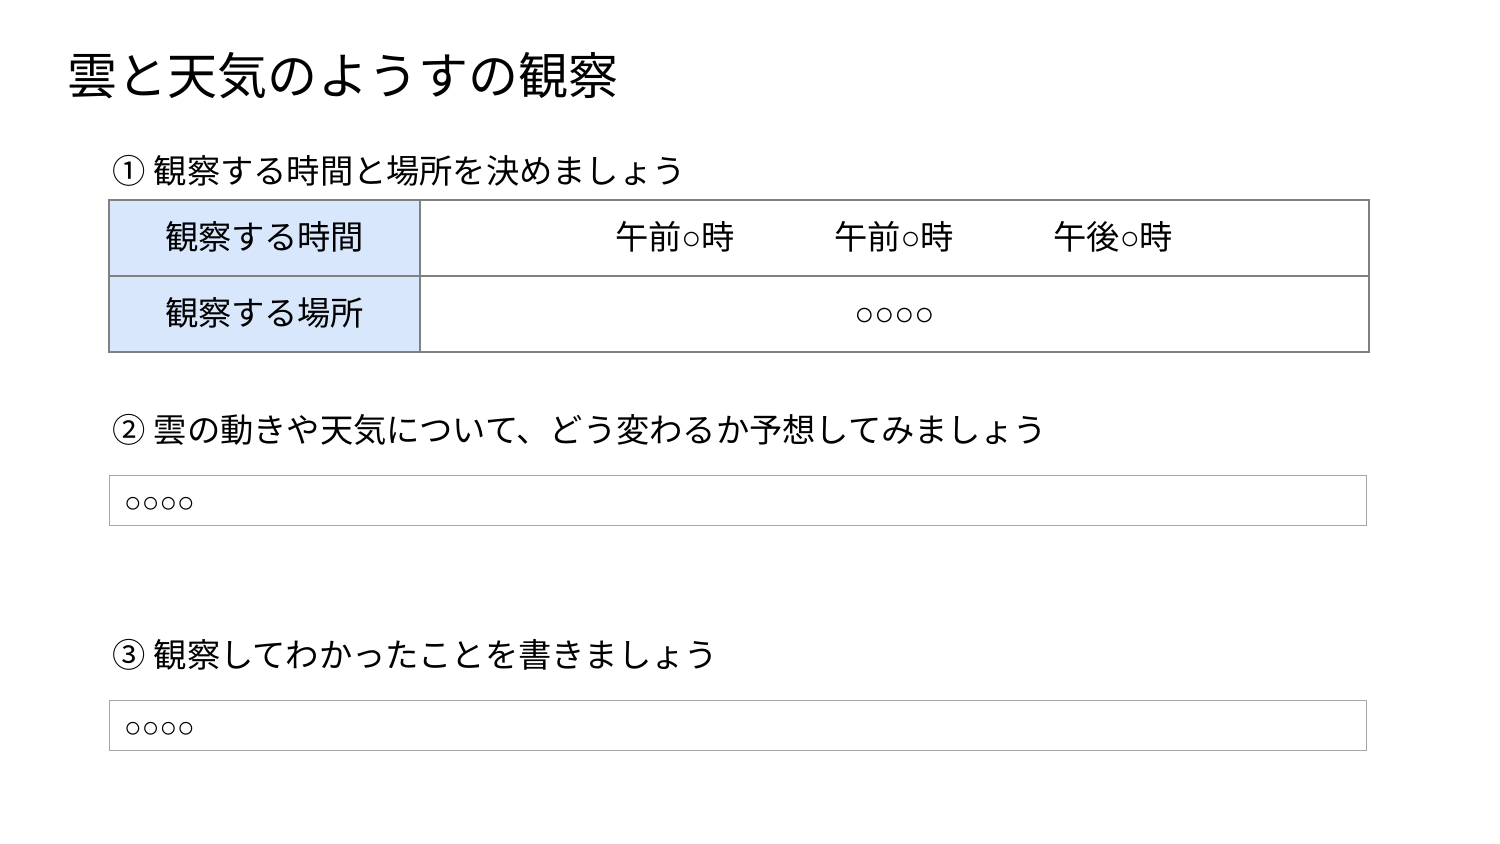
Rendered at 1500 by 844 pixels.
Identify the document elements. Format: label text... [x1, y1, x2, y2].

text_box ②雲の動きや天気について、どう変わるか予想してみましょう [97, 402, 1151, 457]
text_box ○○○○ [109, 475, 1367, 526]
text_box ○○○○ [109, 700, 1367, 751]
table_header 観察する時間 [110, 201, 419, 275]
table_cell 観察する場所 [110, 277, 419, 351]
table_header 午前○時 午前○時 午後○時 [421, 201, 1368, 275]
table_cell ○○○○ [421, 277, 1368, 351]
text_box 雲と天気のようすの観察 [53, 37, 1107, 113]
text_box ①観察する時間と場所を決めましょう [97, 142, 1151, 198]
text_box ③観察してわかったことを書きましょう [97, 627, 1151, 682]
